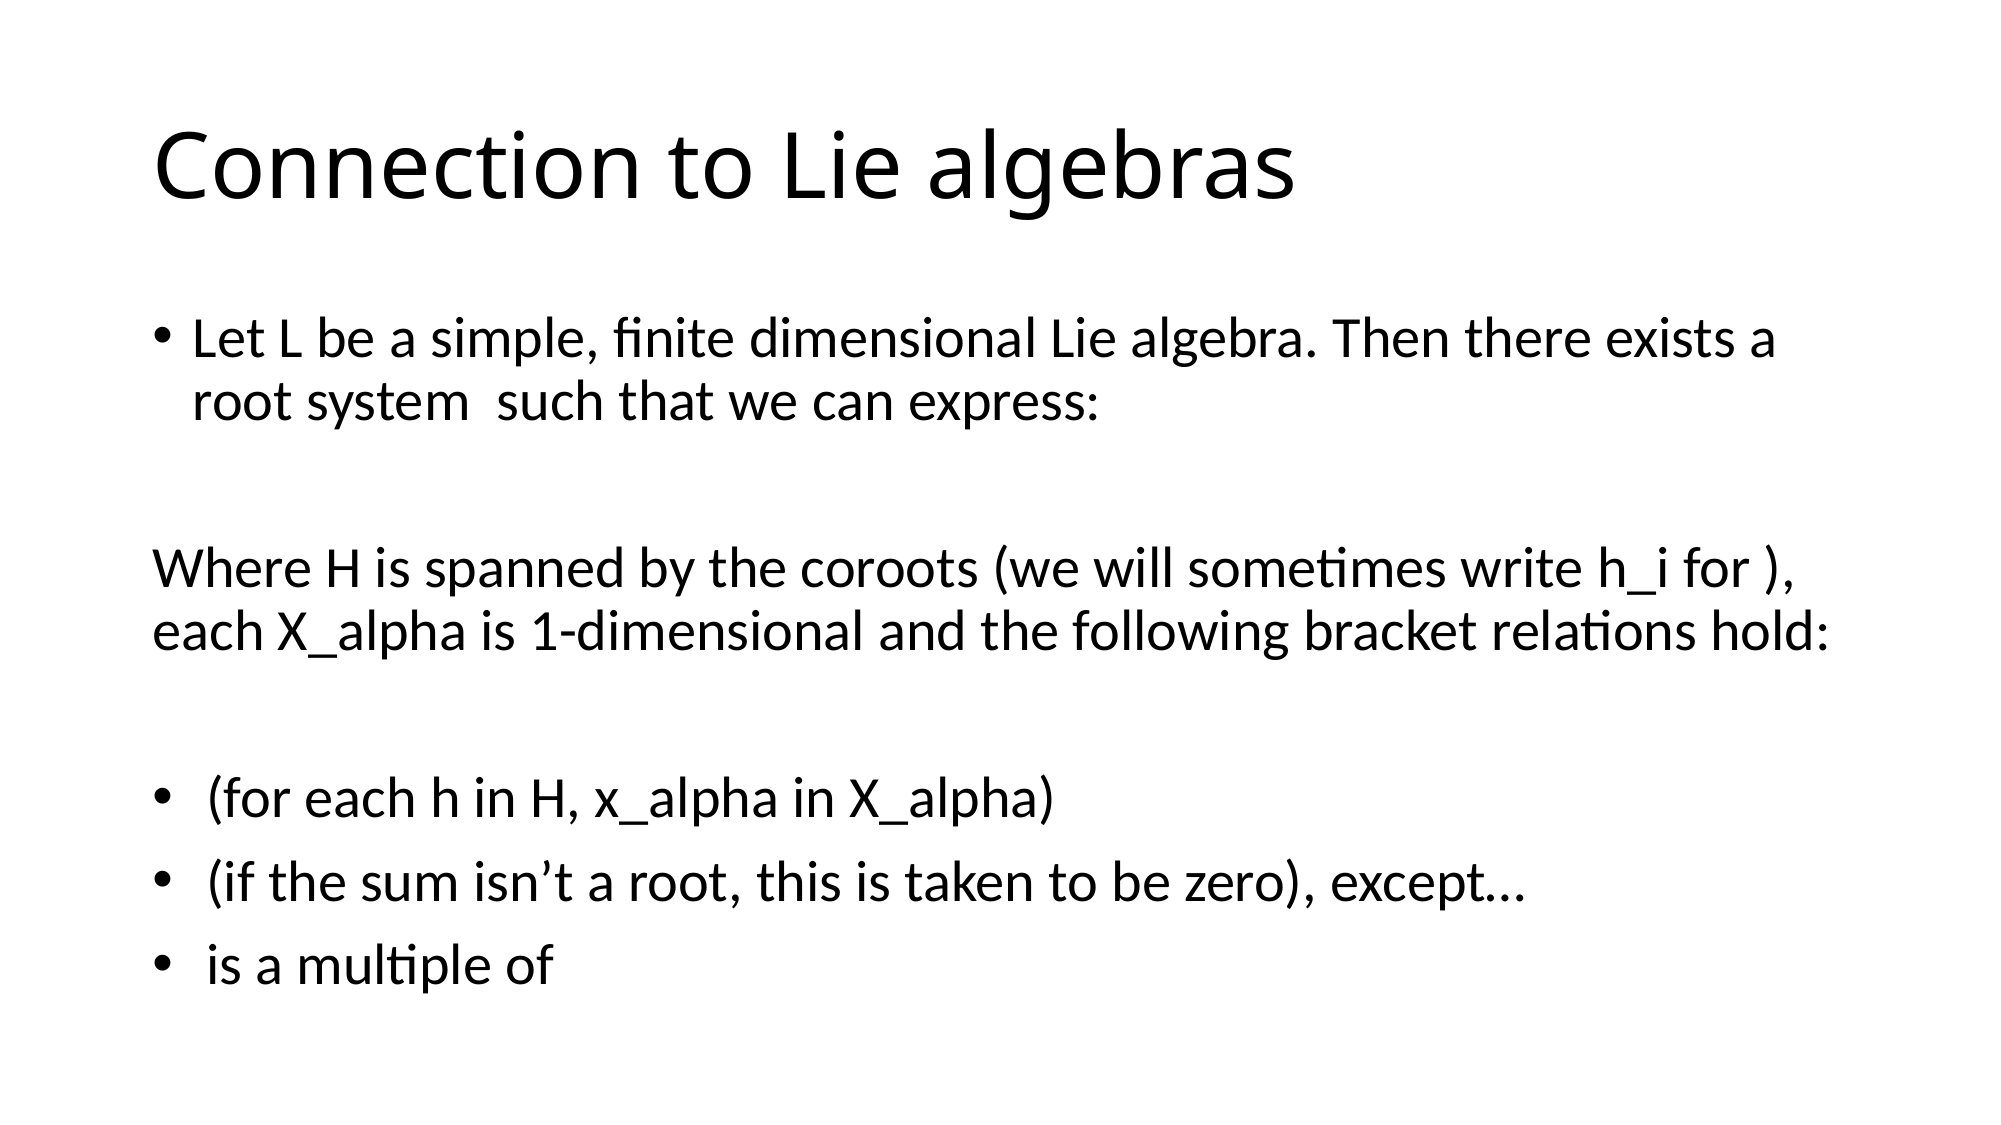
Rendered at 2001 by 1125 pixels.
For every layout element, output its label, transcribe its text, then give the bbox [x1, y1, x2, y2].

title Connection to Lie algebras [137, 59, 1863, 278]
